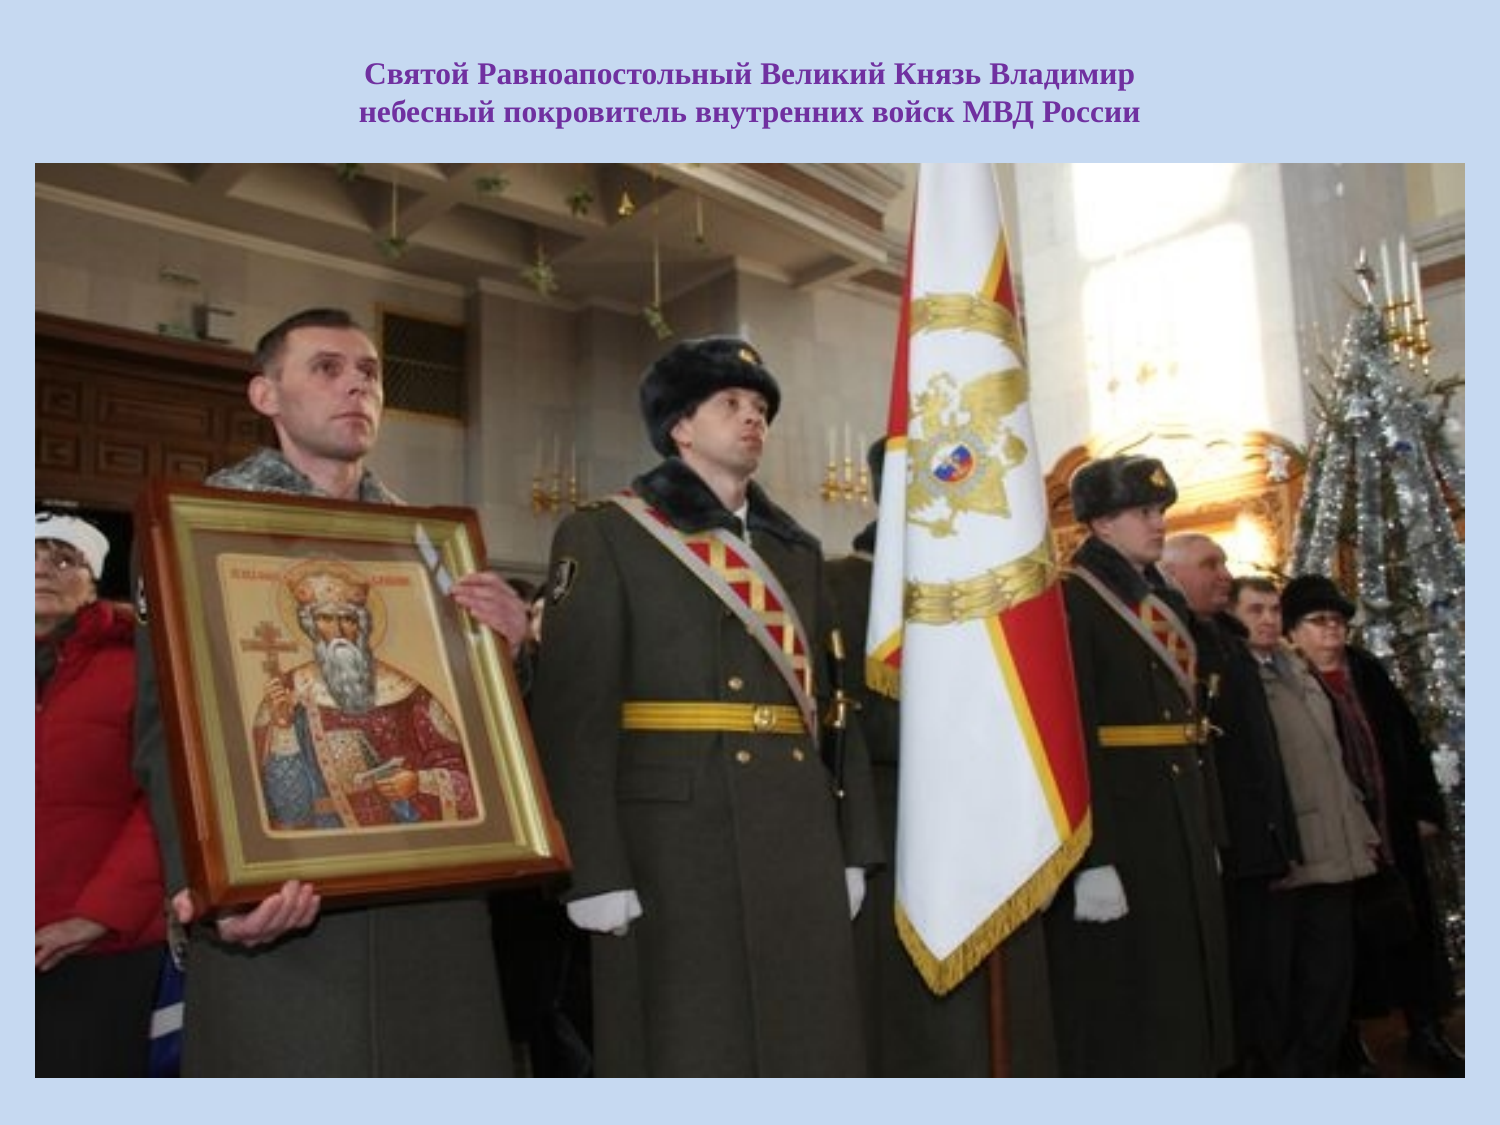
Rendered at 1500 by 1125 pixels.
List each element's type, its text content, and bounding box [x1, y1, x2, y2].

title Святой Равноапостольный Великий Князь Владимир небесный покровитель внутренних войск МВД России [75, 45, 1425, 163]
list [34, 163, 1466, 1079]
